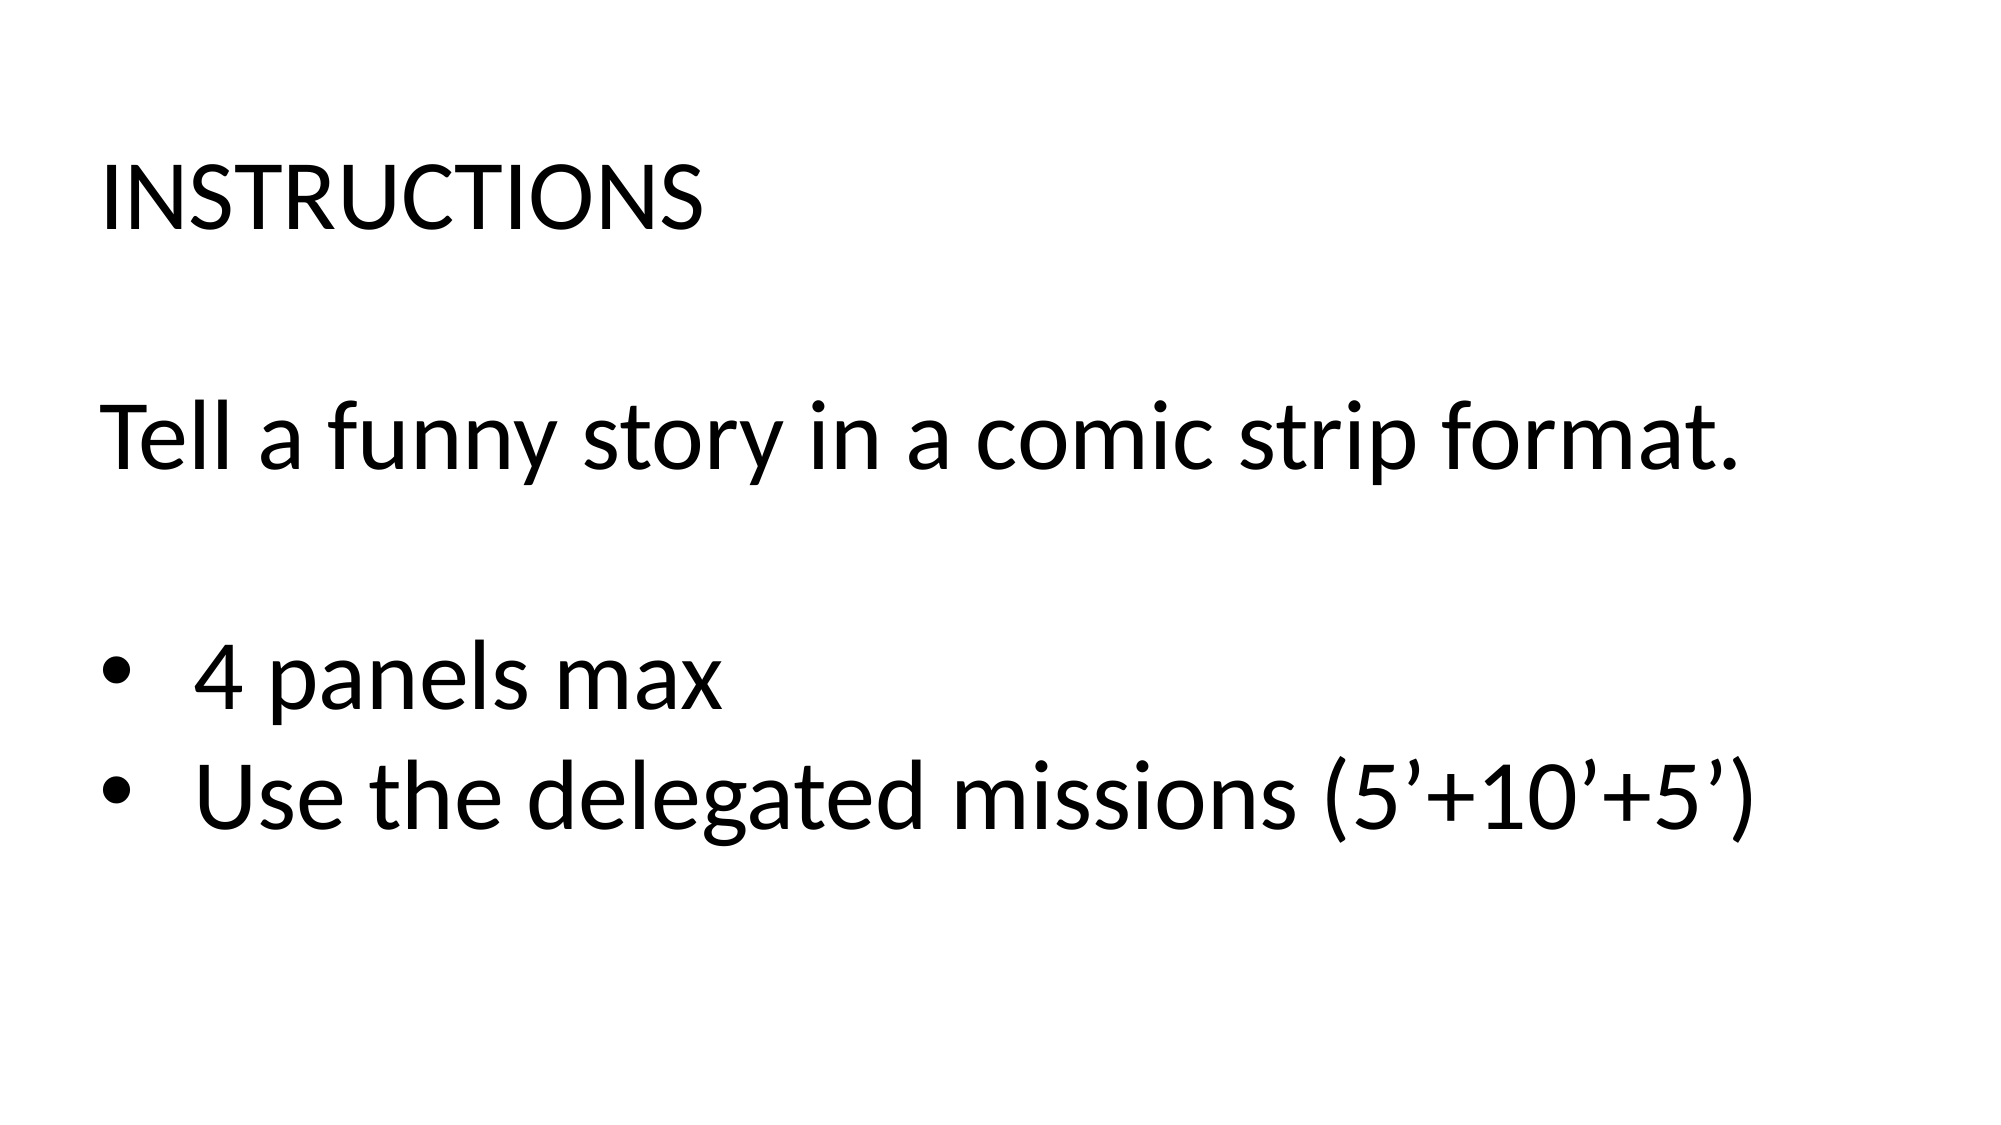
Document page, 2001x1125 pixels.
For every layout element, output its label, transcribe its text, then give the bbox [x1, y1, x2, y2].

text_box INSTRUCTIONS Tell a funny story in a comic strip format. 4 panels max Use the delegated missions (5’+10’+5’) [84, 122, 1905, 857]
